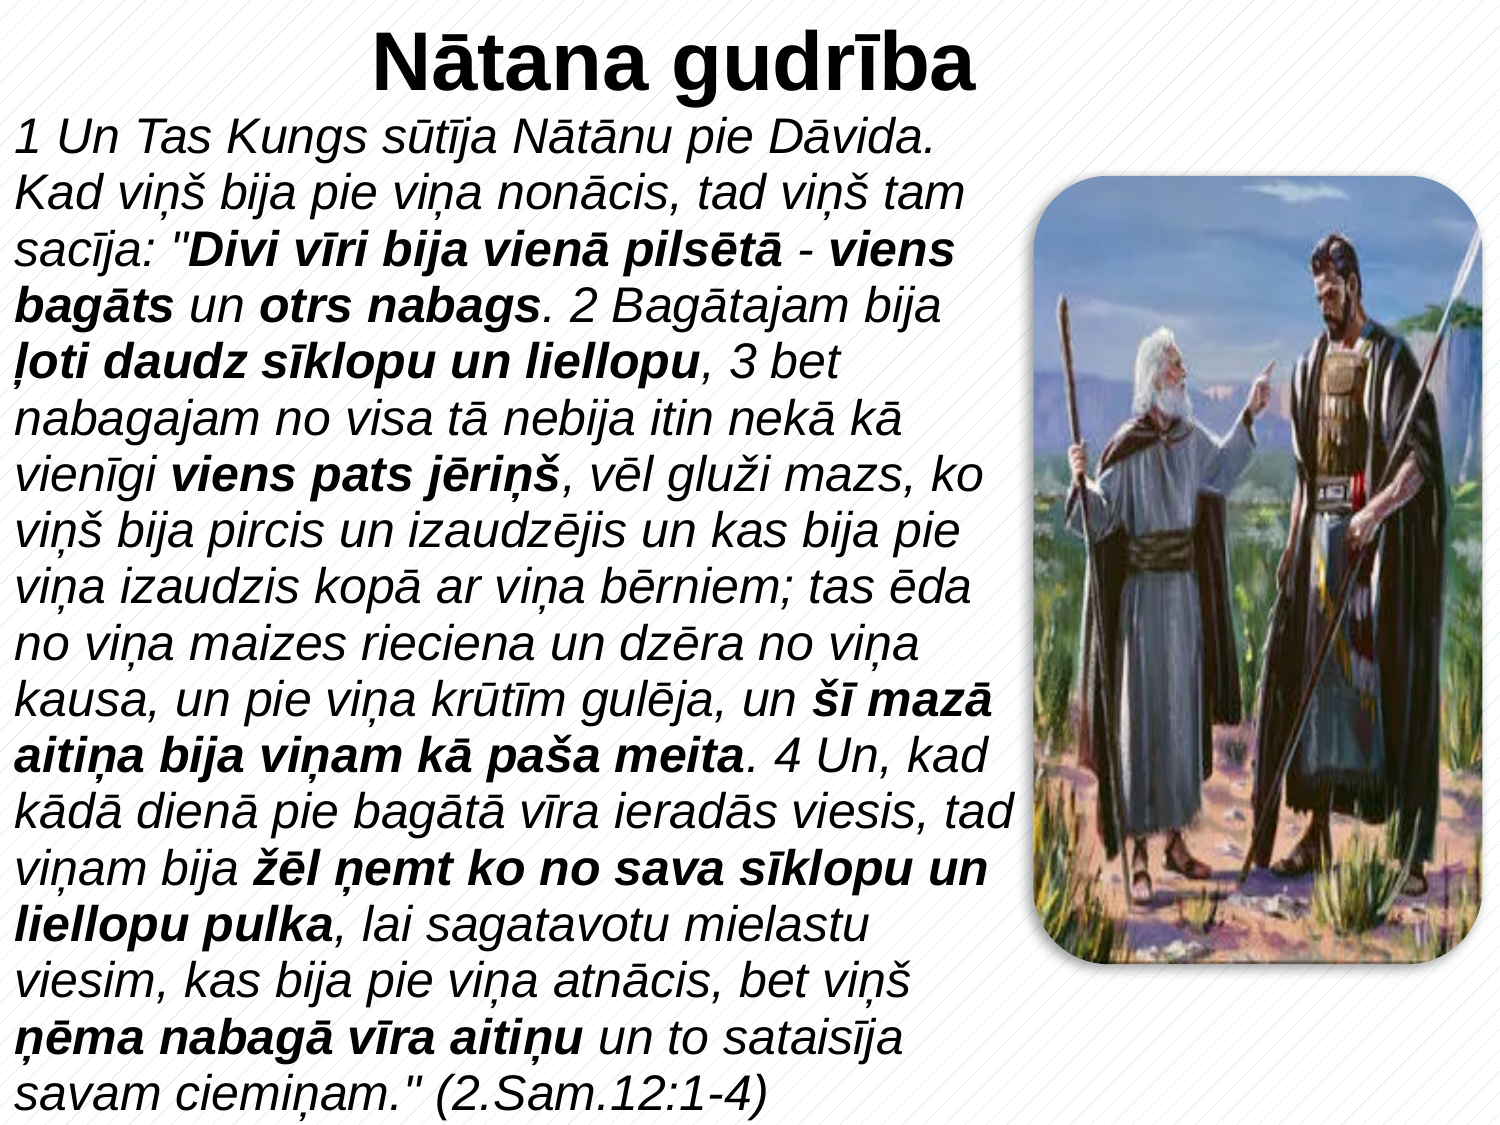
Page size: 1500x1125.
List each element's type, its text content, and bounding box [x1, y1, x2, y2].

text_box Nātana gudrība [0, 0, 1348, 176]
text_box 1 Un Tas Kungs sūtīja Nātānu pie Dāvida. Kad viņš bija pie viņa nonācis, tad viņš tam sacīja: "Divi vīri bija vienā pilsētā - viens bagāts un otrs nabags. 2 Bagātajam bija ļoti daudz sīklopu un liellopu, 3 bet nabagajam no visa tā nebija itin nekā kā vienīgi viens pats jēriņš, vēl gluži mazs, ko viņš bija pircis un izaudzējis un kas bija pie viņa izaudzis kopā ar viņa bērniem; tas ēda no viņa maizes rieciena un dzēra no viņa kausa, un pie viņa krūtīm gulēja, un šī mazā aitiņa bija viņam kā paša meita. 4 Un, kad kādā dienā pie bagātā vīra ieradās viesis, tad viņam bija žēl ņemt ko no sava sīklopu un liellopu pulka, lai sagatavotu mielastu viesim, kas bija pie viņa atnācis, bet viņš ņēma nabagā vīra aitiņu un to sataisīja savam ciemiņam." (2.Sam.12:1-4) [0, 176, 1034, 1125]
picture [1033, 175, 1483, 965]
